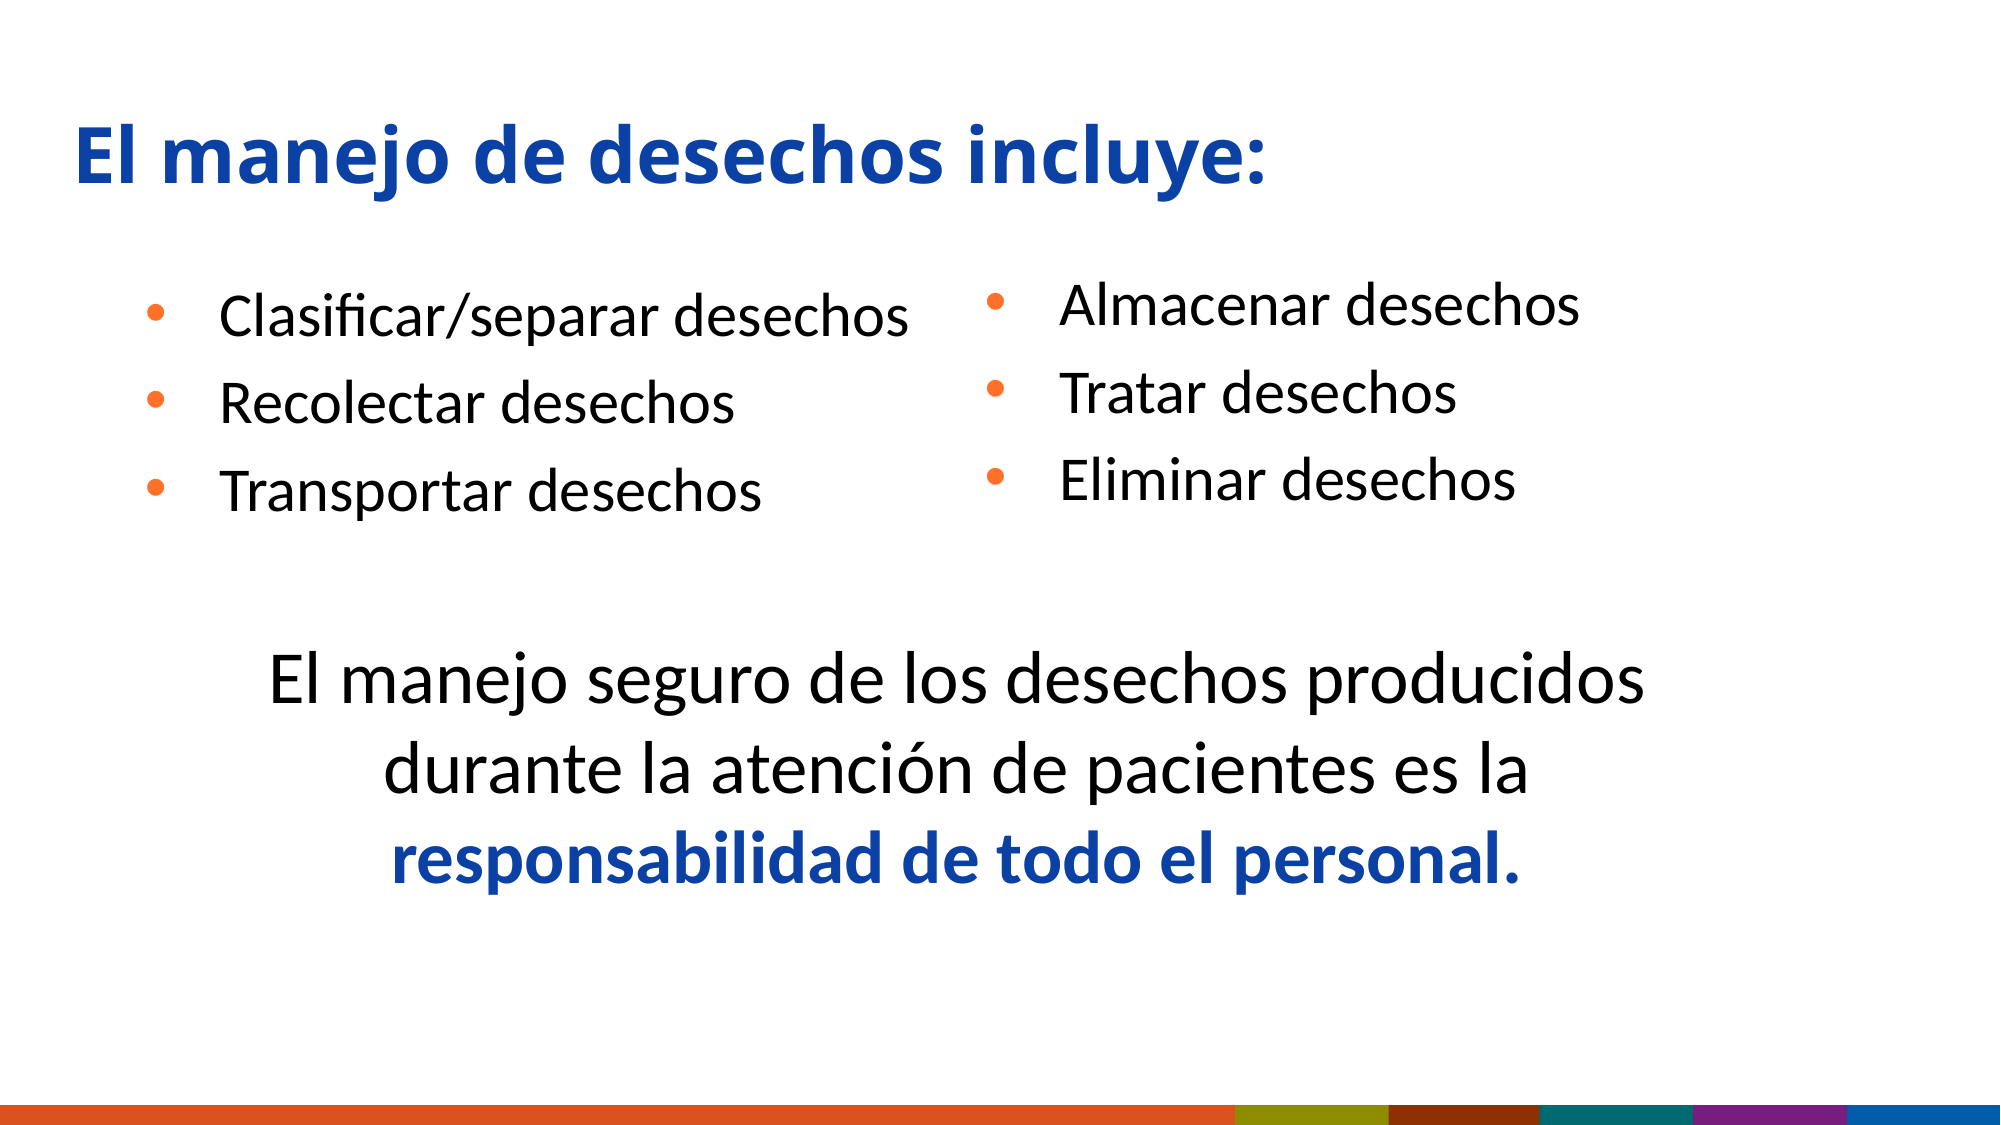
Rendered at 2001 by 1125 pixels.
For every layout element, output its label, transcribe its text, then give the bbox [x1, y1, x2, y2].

title El manejo de desechos incluye: [57, 18, 1858, 207]
text_box Almacenar desechos Tratar desechos Eliminar desechos [969, 255, 1870, 521]
picture [0, 1105, 2000, 1125]
text_box Clasificar/separar desechos Recolectar desechos Transportar desechos El manejo seguro de los desechos producidos durante la atención de pacientes es la responsabilidad de todo el personal. [129, 266, 1785, 1044]
